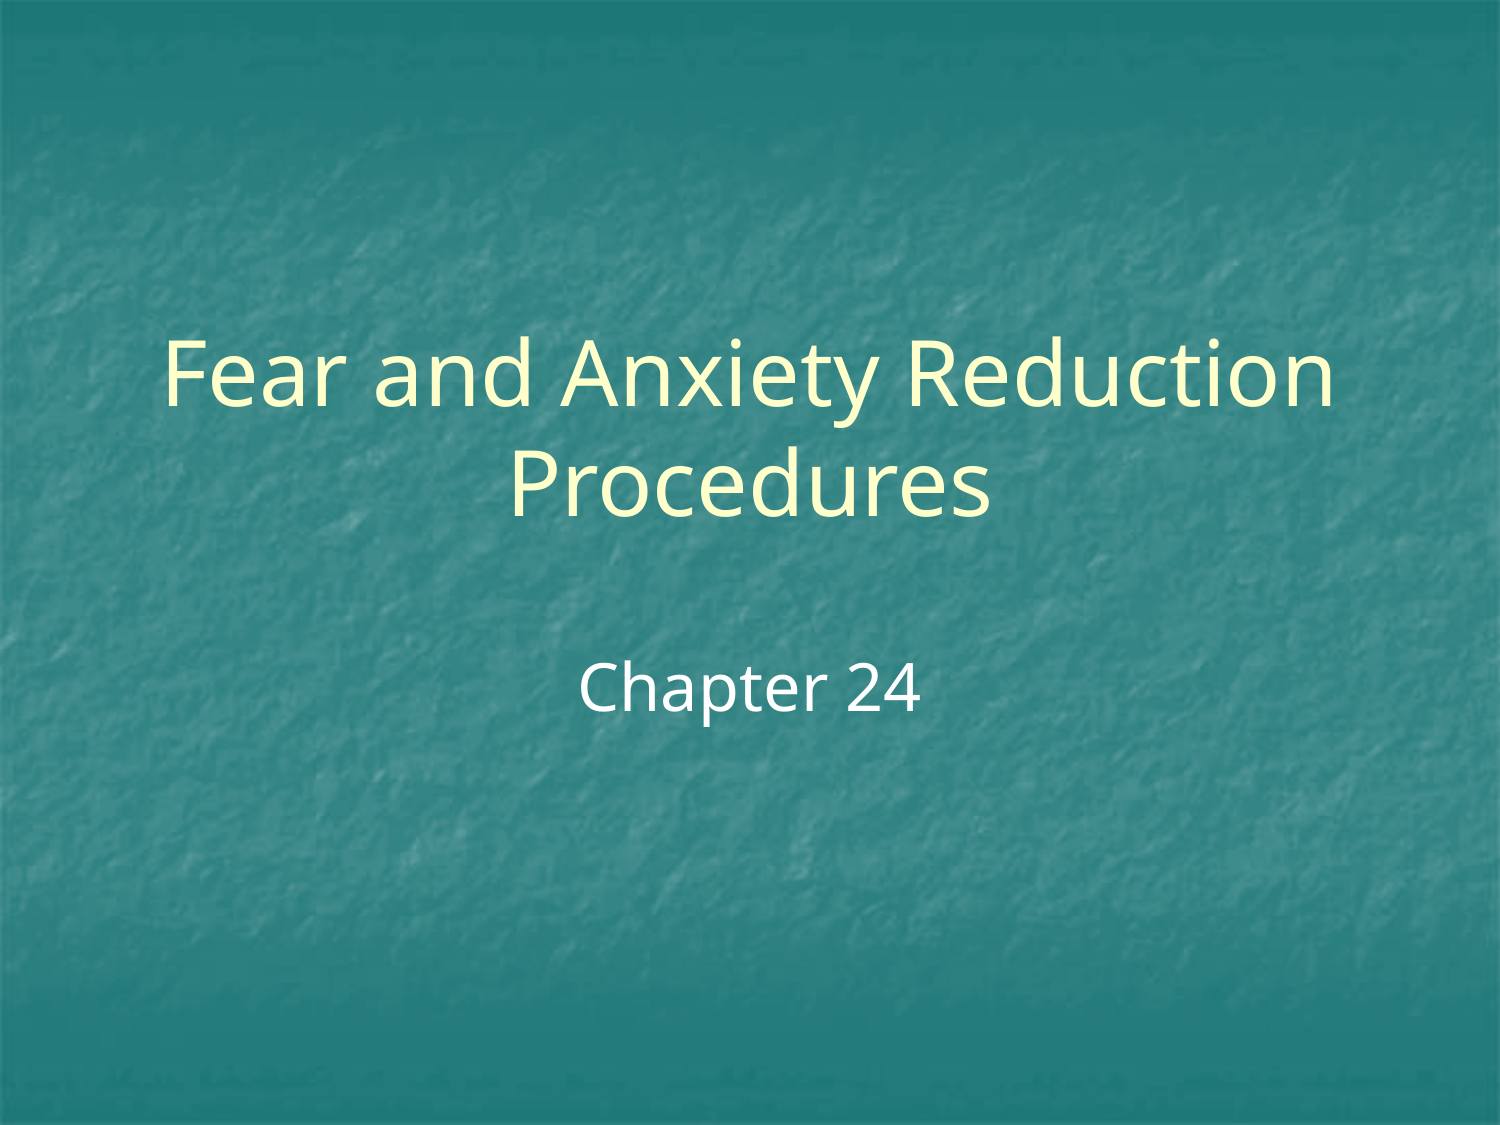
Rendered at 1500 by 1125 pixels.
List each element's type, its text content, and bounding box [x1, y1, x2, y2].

subtitle Chapter 24 [224, 637, 1276, 926]
title Fear and Anxiety Reduction Procedures [112, 274, 1388, 576]
